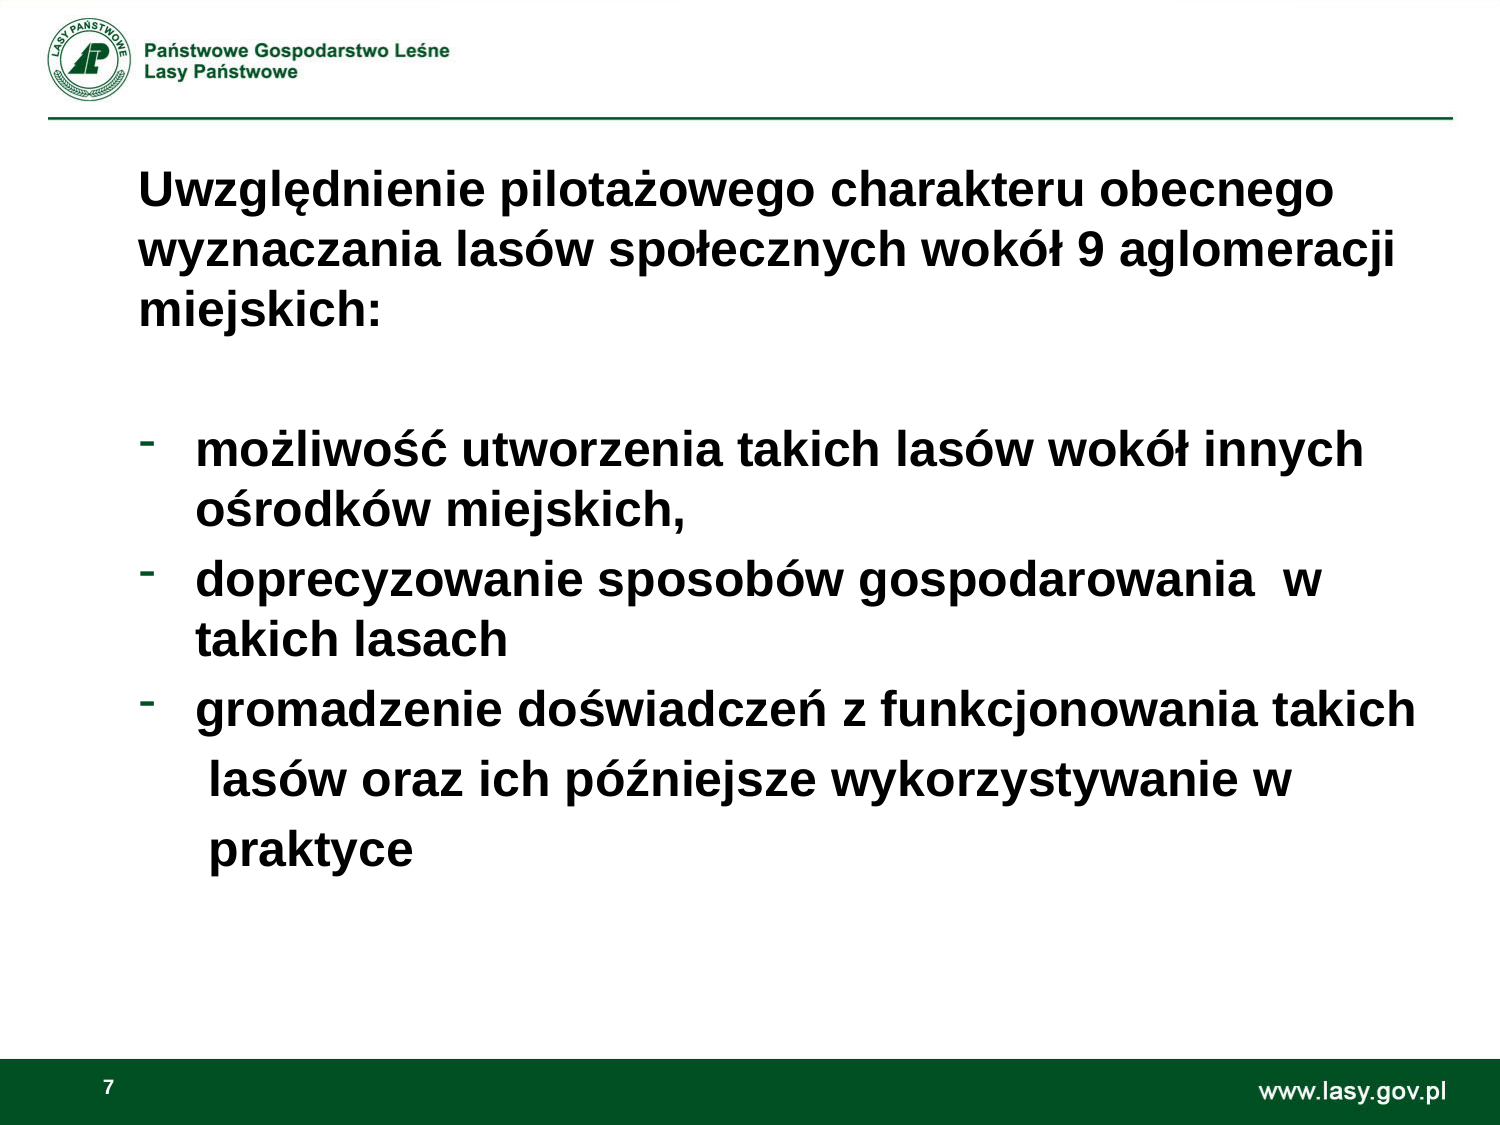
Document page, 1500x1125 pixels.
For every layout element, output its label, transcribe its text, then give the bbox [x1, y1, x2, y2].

list Uwzględnienie pilotażowego charakteru obecnego wyznaczania lasów społecznych wokół 9 aglomeracji miejskich: możliwość utworzenia takich lasów wokół innych ośrodków miejskich, doprecyzowanie sposobów gospodarowania w takich lasach gromadzenie doświadczeń z funkcjonowania takich lasów oraz ich późniejsze wykorzystywanie w praktyce [123, 149, 1447, 994]
picture [0, 0, 1500, 1125]
